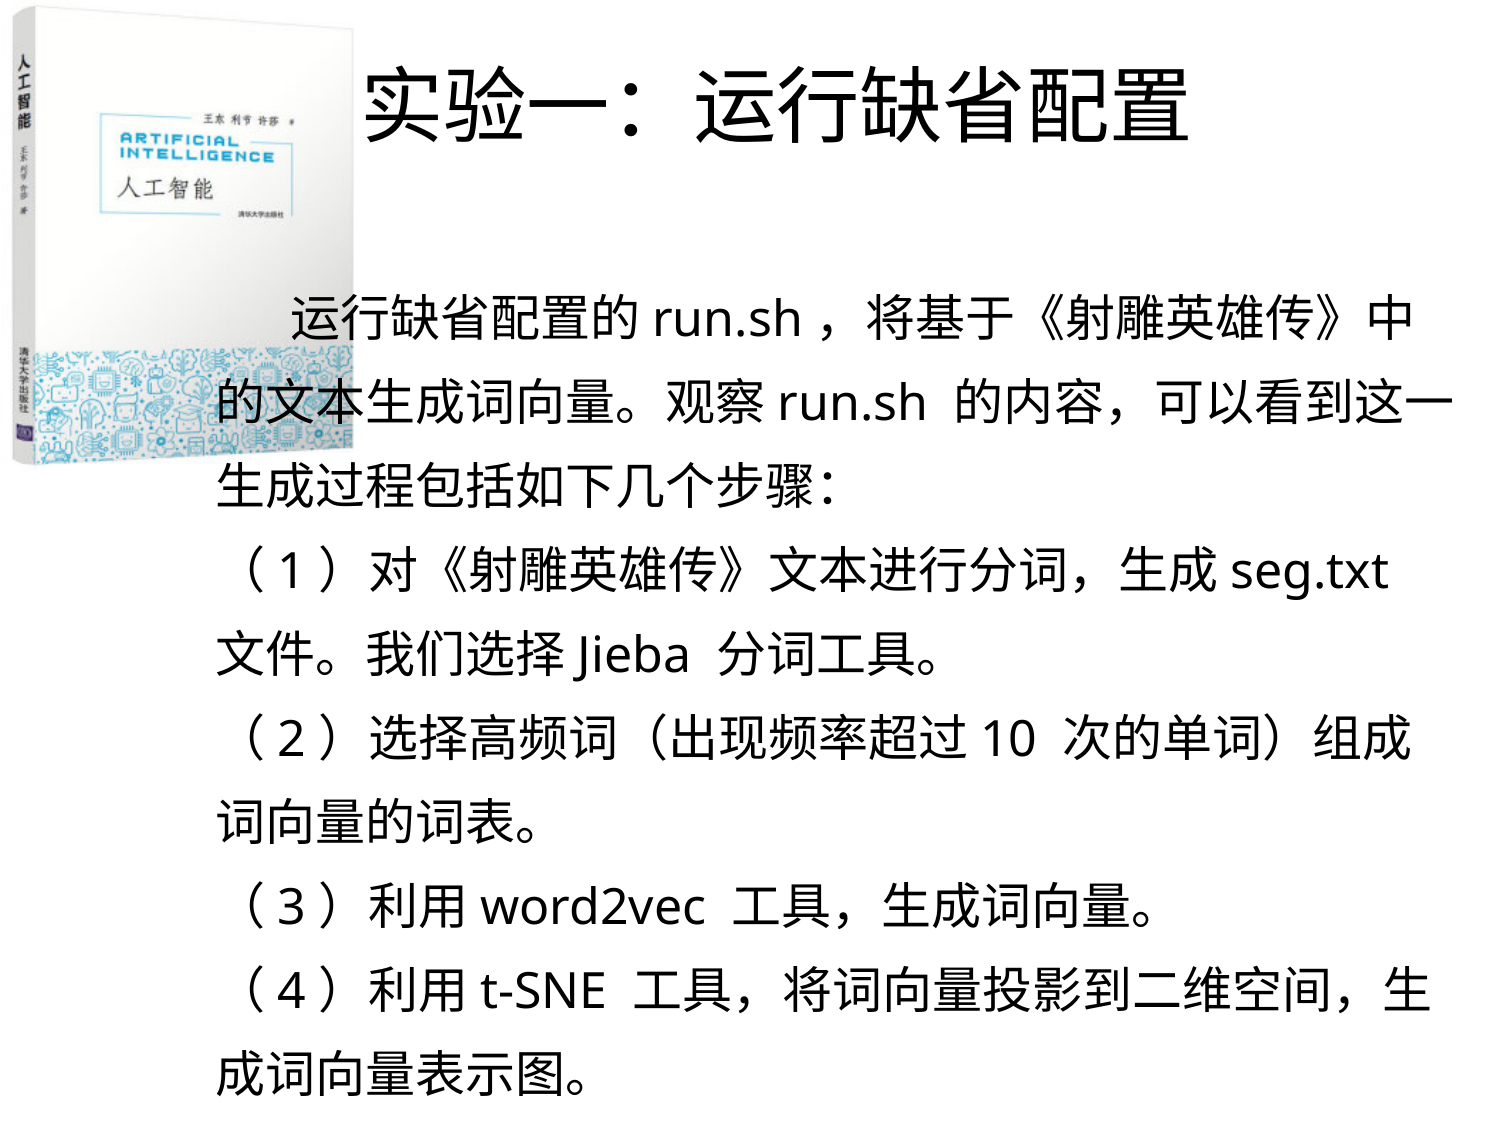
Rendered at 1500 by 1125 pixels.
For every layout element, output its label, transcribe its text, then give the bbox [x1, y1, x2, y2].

text_box 运行缺省配置的run.sh，将基于《射雕英雄传》中的文本生成词向量。观察run.sh 的内容，可以看到这一生成过程包括如下几个步骤： （1）对《射雕英雄传》文本进行分词，生成seg.txt 文件。我们选择Jieba 分词工具。 （2）选择高频词（出现频率超过10 次的单词）组成词向量的词表。 （3）利用word2vec 工具，生成词向量。 （4）利用t-SNE 工具，将词向量投影到二维空间，生成词向量表示图。 [201, 255, 1470, 1110]
picture [0, 0, 419, 484]
text_box 实验一：运行缺省配置 [345, 45, 1208, 161]
